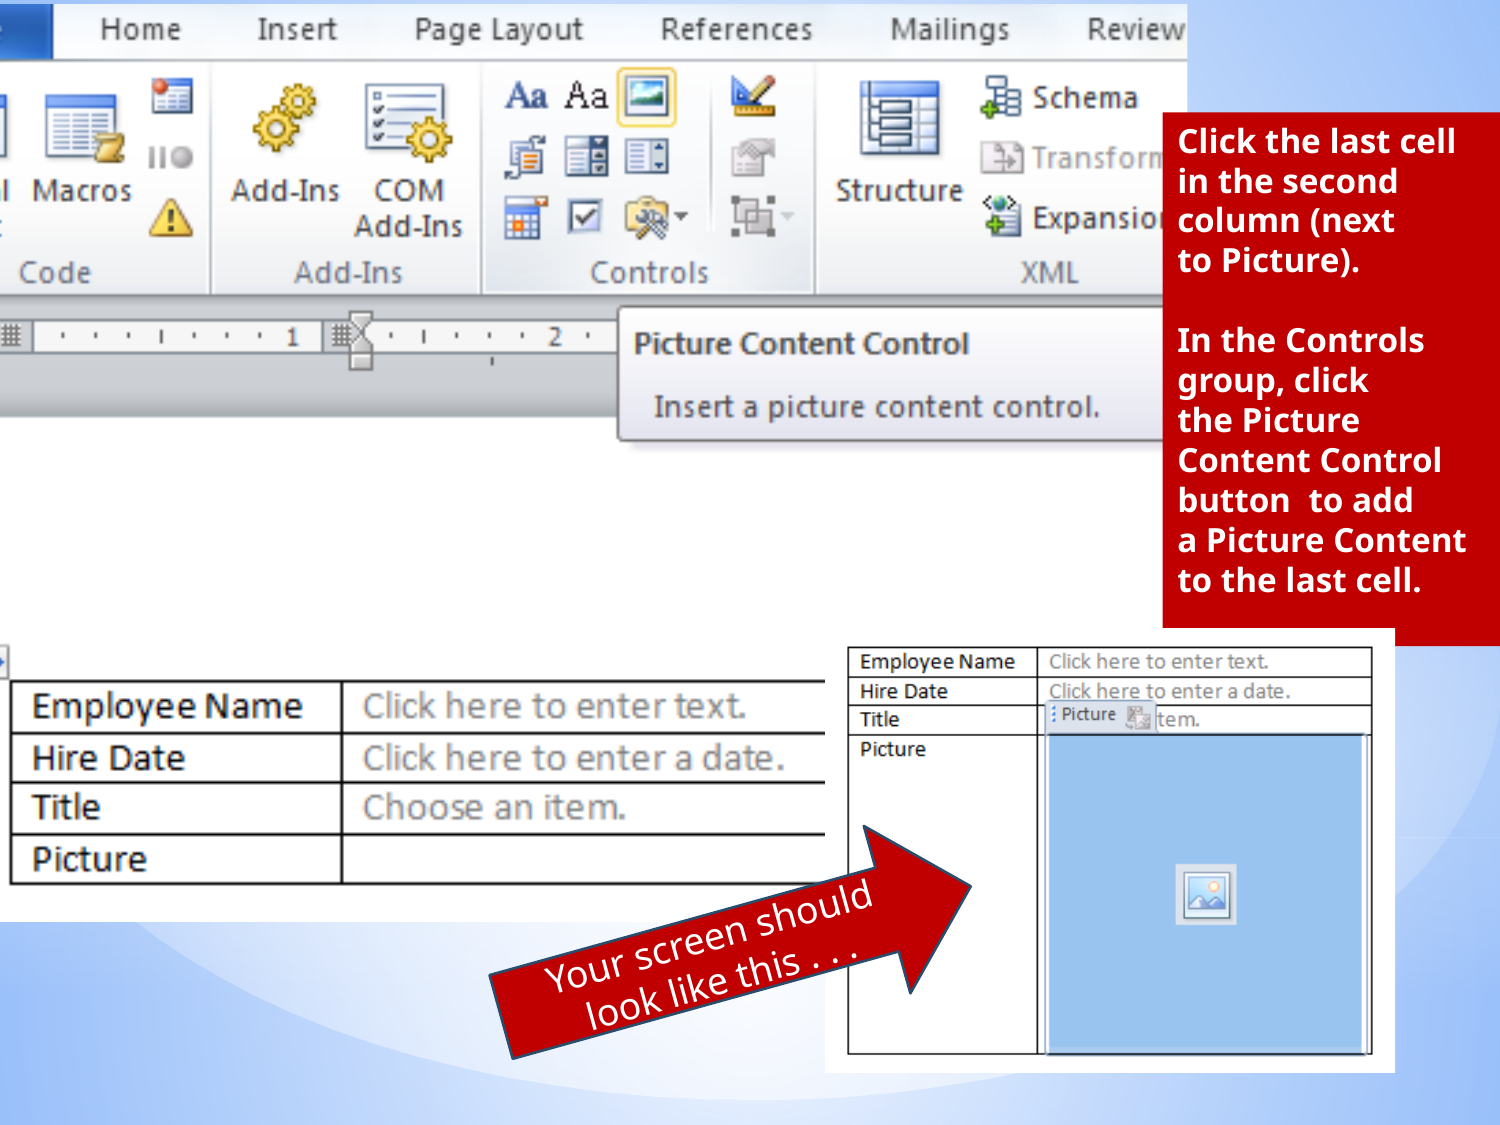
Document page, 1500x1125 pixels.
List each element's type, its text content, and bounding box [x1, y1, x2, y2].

text_box Click the last cell in the second column (next to Picture). In the Controls group, click the Picture Content Control button to add a Picture Content to the last cell. [1191, 112, 1500, 647]
picture [0, 4, 1396, 1073]
text_box Your screen should look like this . . . [488, 931, 818, 1061]
slide_number 10 [1074, 1081, 1375, 1085]
